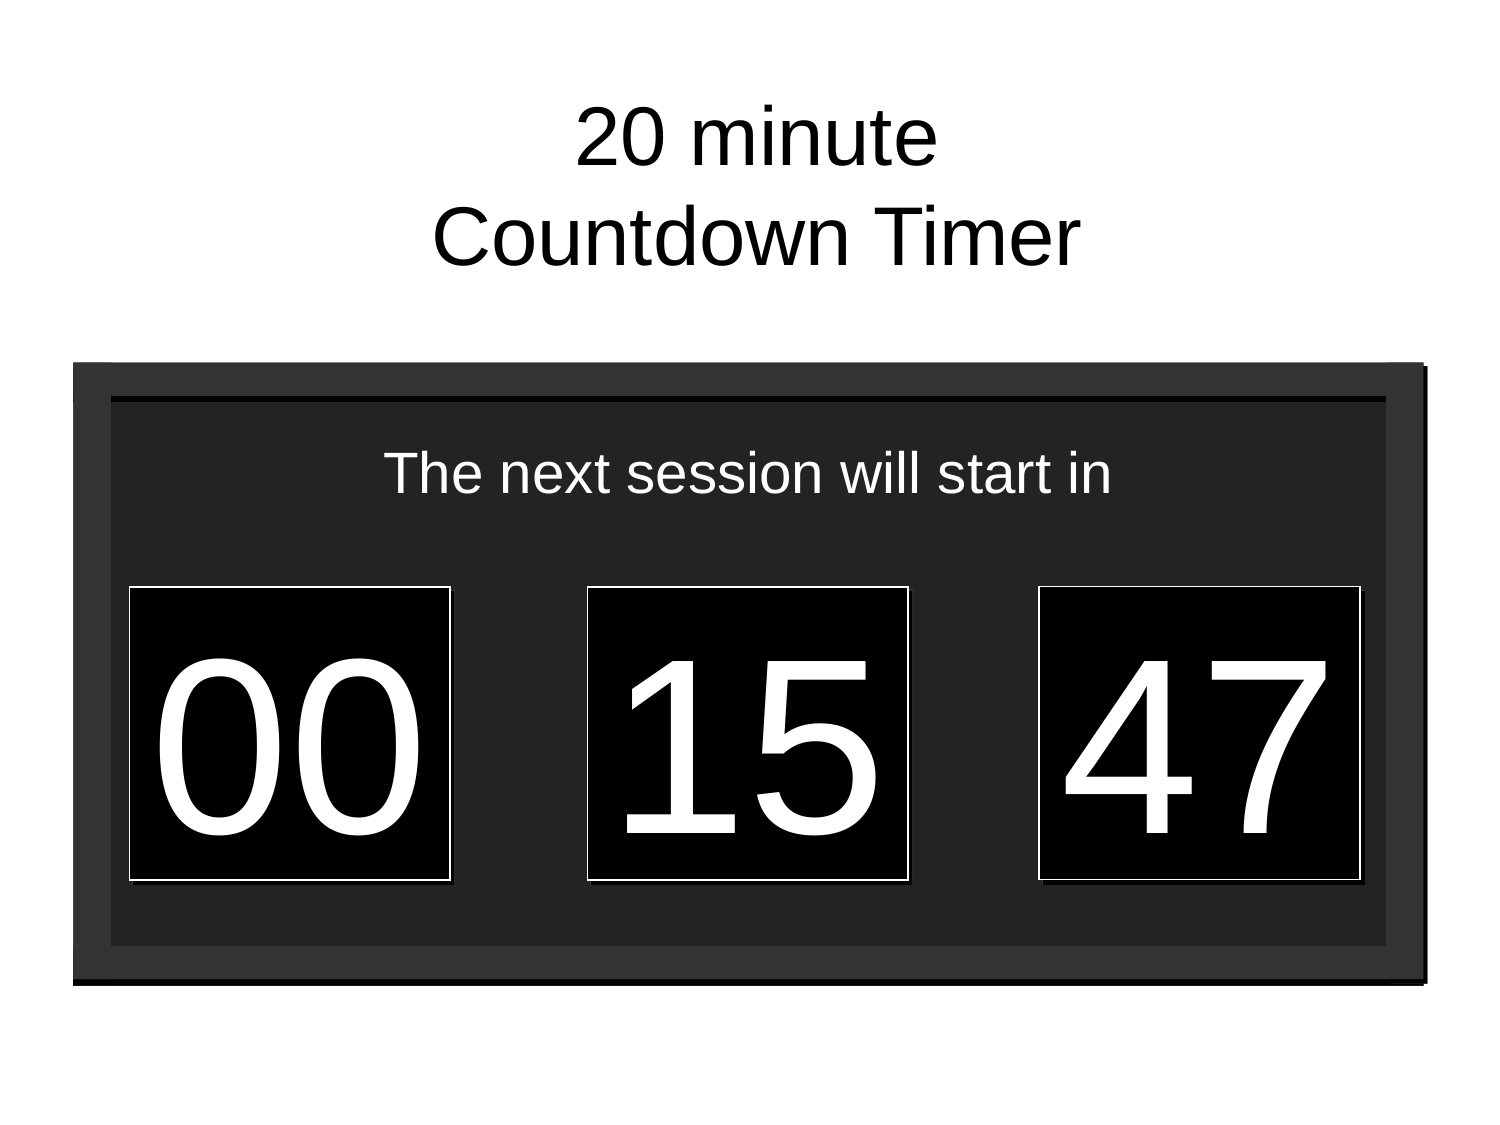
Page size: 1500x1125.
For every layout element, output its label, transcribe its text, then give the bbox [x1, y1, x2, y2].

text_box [73, 362, 1424, 980]
text_box 20 minute Countdown Timer [416, 75, 1098, 290]
